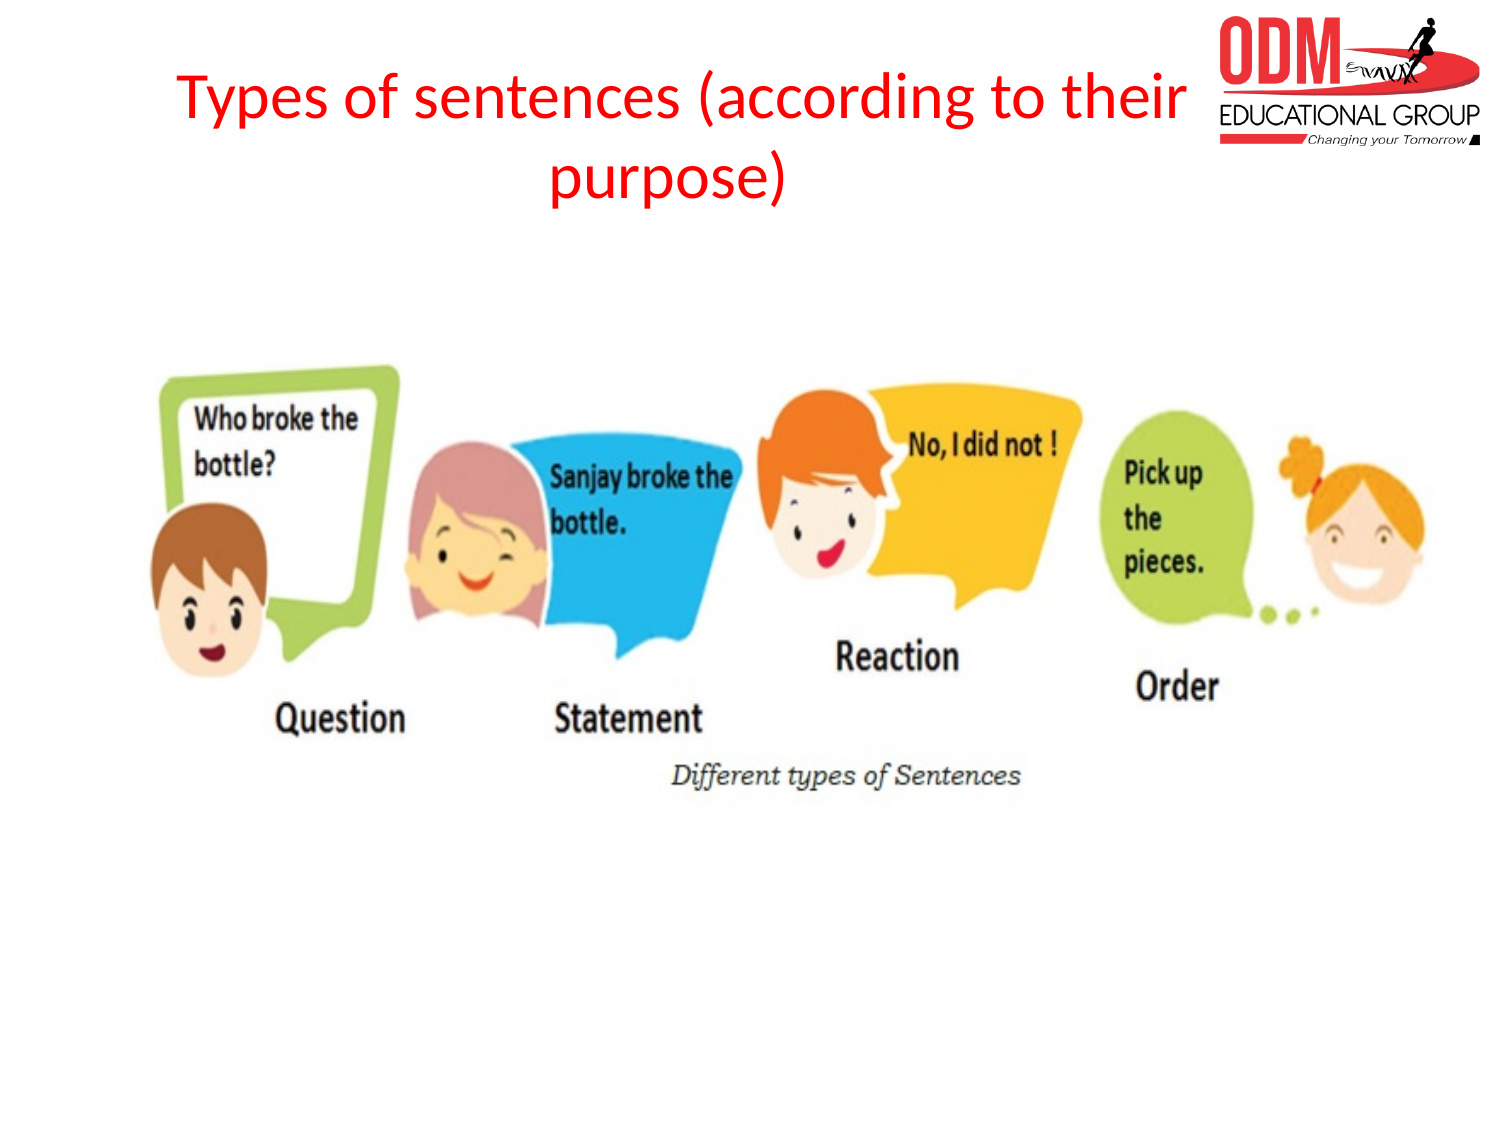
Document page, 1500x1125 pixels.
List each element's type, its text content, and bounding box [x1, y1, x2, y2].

picture [1220, 16, 1480, 146]
title Types of sentences (according to their purpose) [75, 45, 1263, 220]
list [100, 361, 1451, 812]
